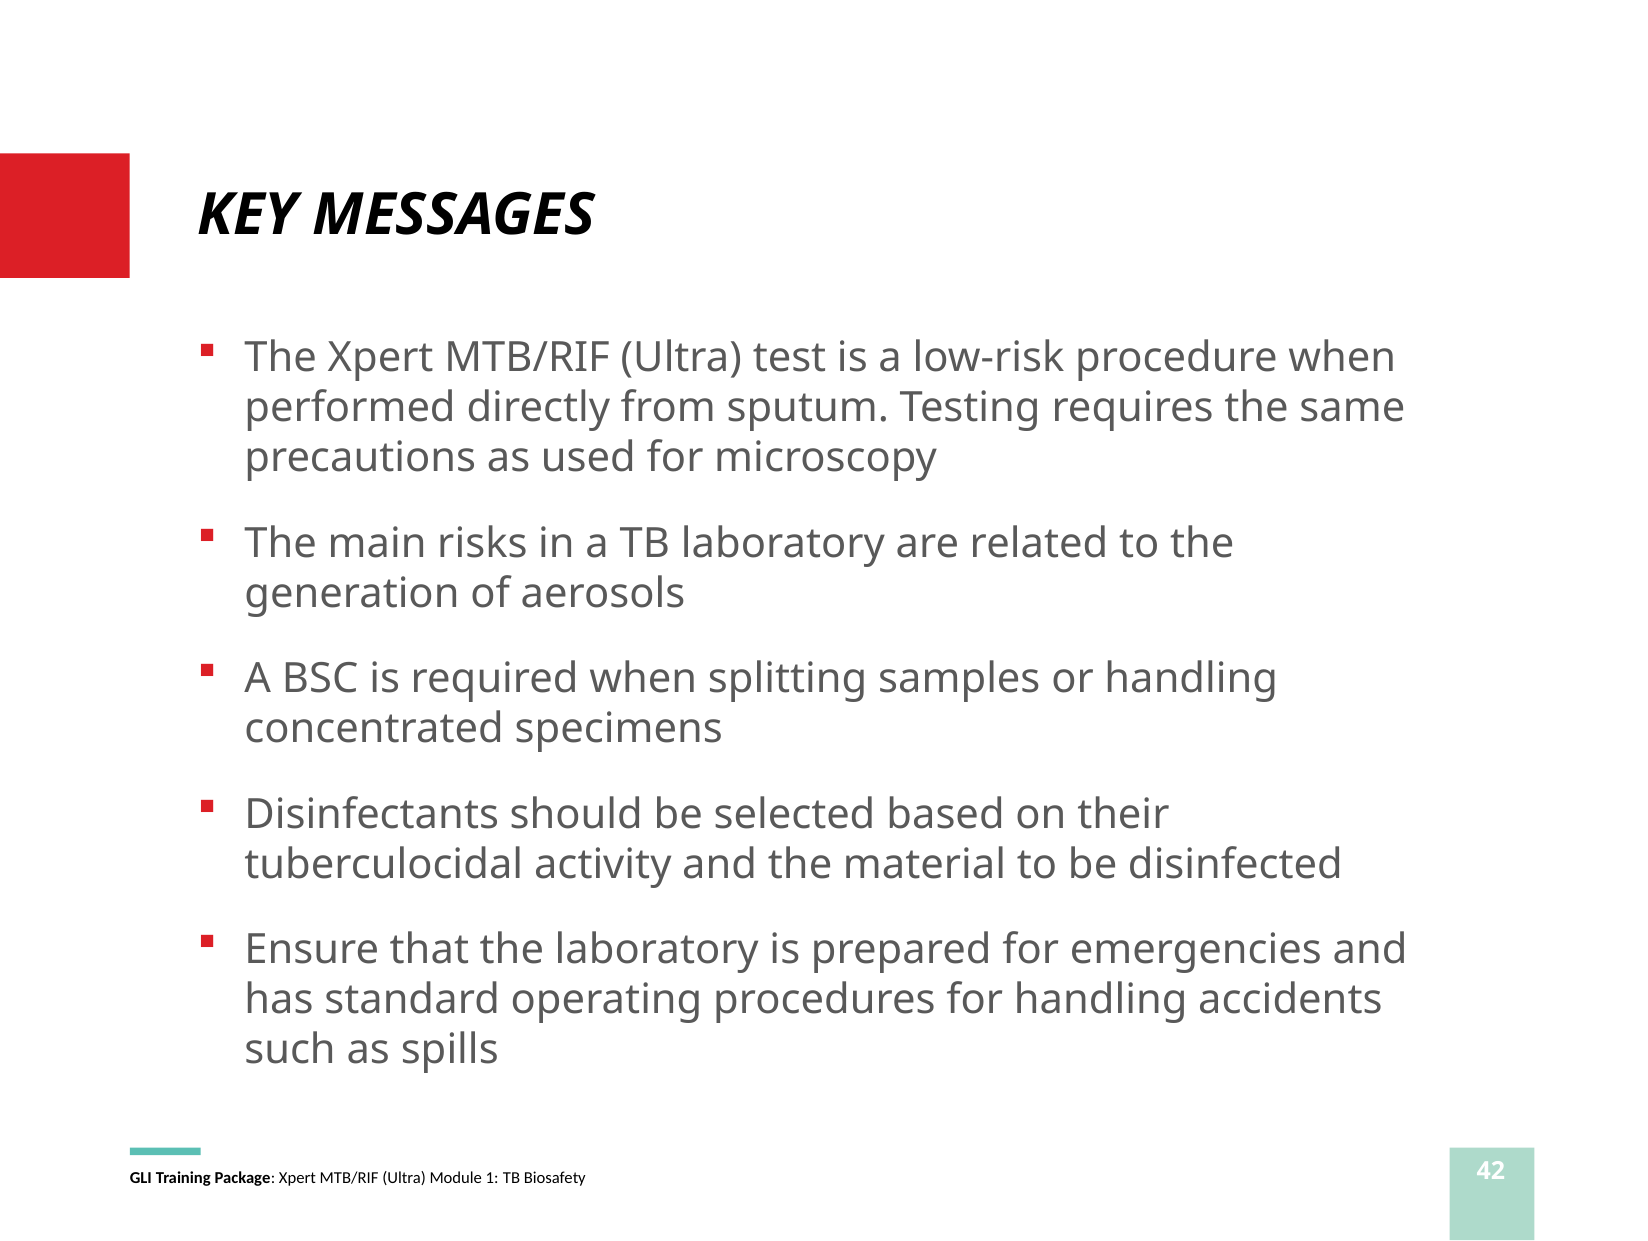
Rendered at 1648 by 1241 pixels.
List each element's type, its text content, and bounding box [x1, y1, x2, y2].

list The Xpert MTB/RIF (Ultra) test is a low-risk procedure when performed directly from sputum. Testing requires the same precautions as used for microscopy The main risks in a TB laboratory are related to the generation of aerosols A BSC is required when splitting samples or handling concentrated specimens Disinfectants should be selected based on their tuberculocidal activity and the material to be disinfected Ensure that the laboratory is prepared for emergencies and has standard operating procedures for handling accidents such as spills [197, 330, 1450, 1087]
title KEY MESSAGES [197, 153, 1450, 278]
